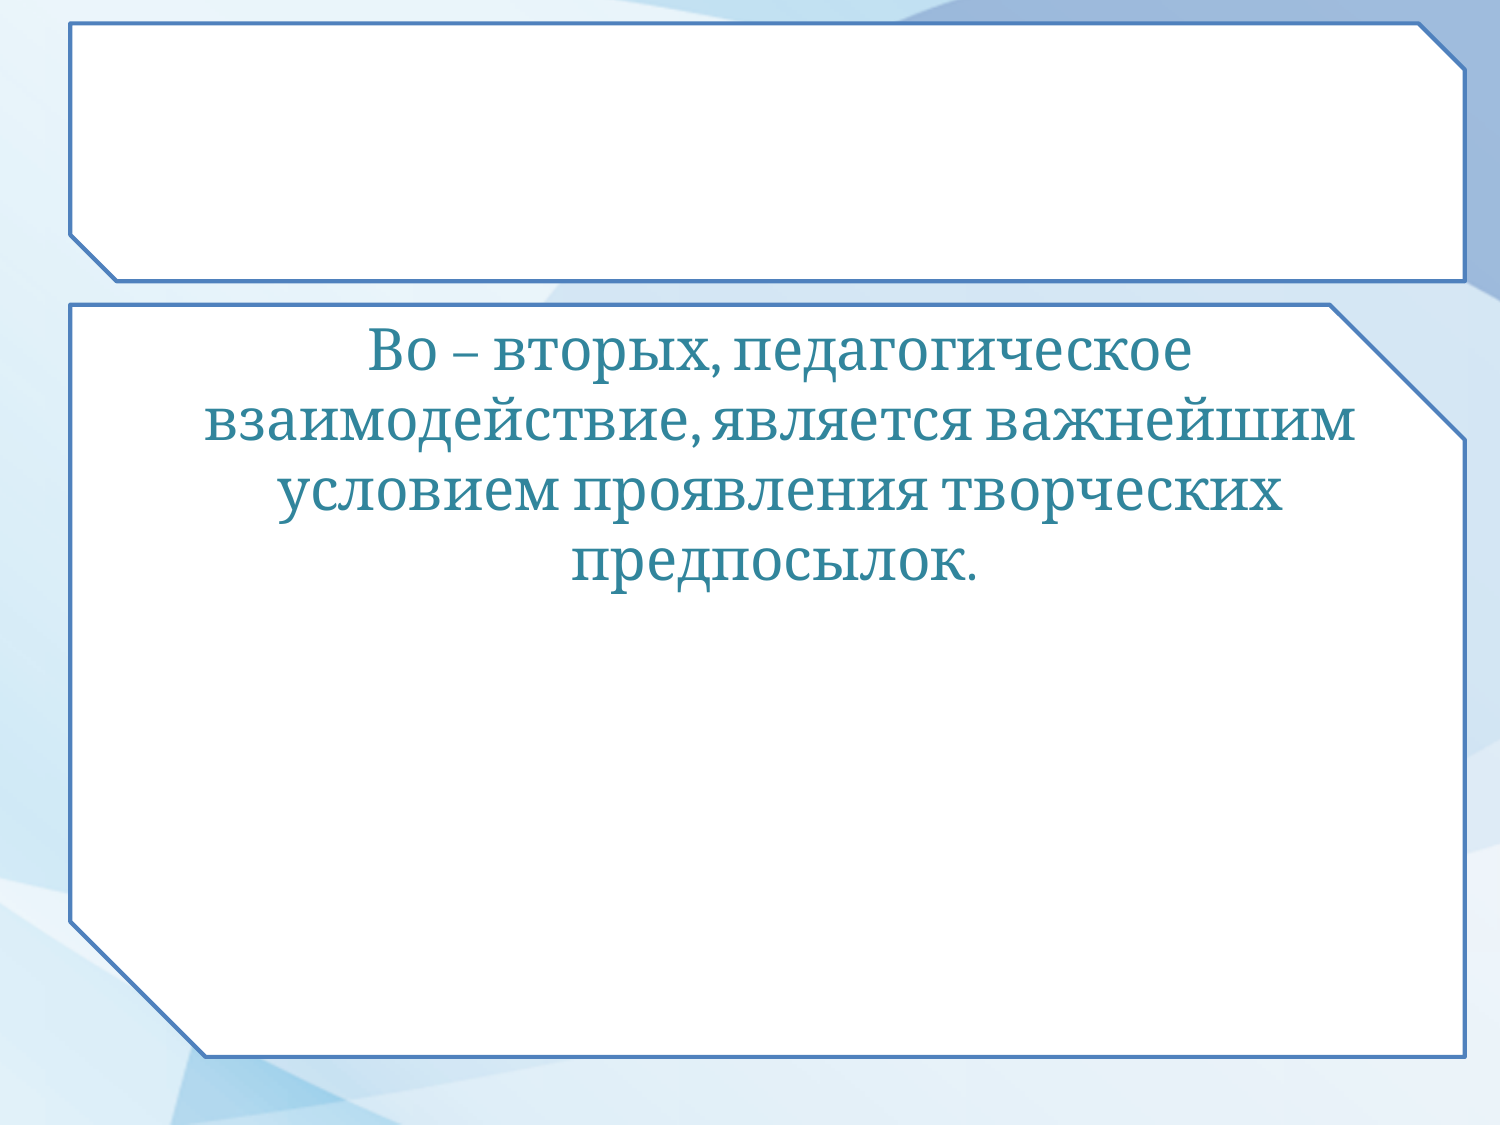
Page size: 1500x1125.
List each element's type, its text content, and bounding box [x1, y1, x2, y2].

text_box [130, 395, 1467, 1059]
list Во – вторых, педагогическое взаимодействие, является важнейшим условием проявления творческих предпосылок. [82, 304, 1423, 985]
text_box [68, 302, 1332, 937]
picture [0, 0, 1500, 1125]
text_box [68, 21, 1467, 284]
